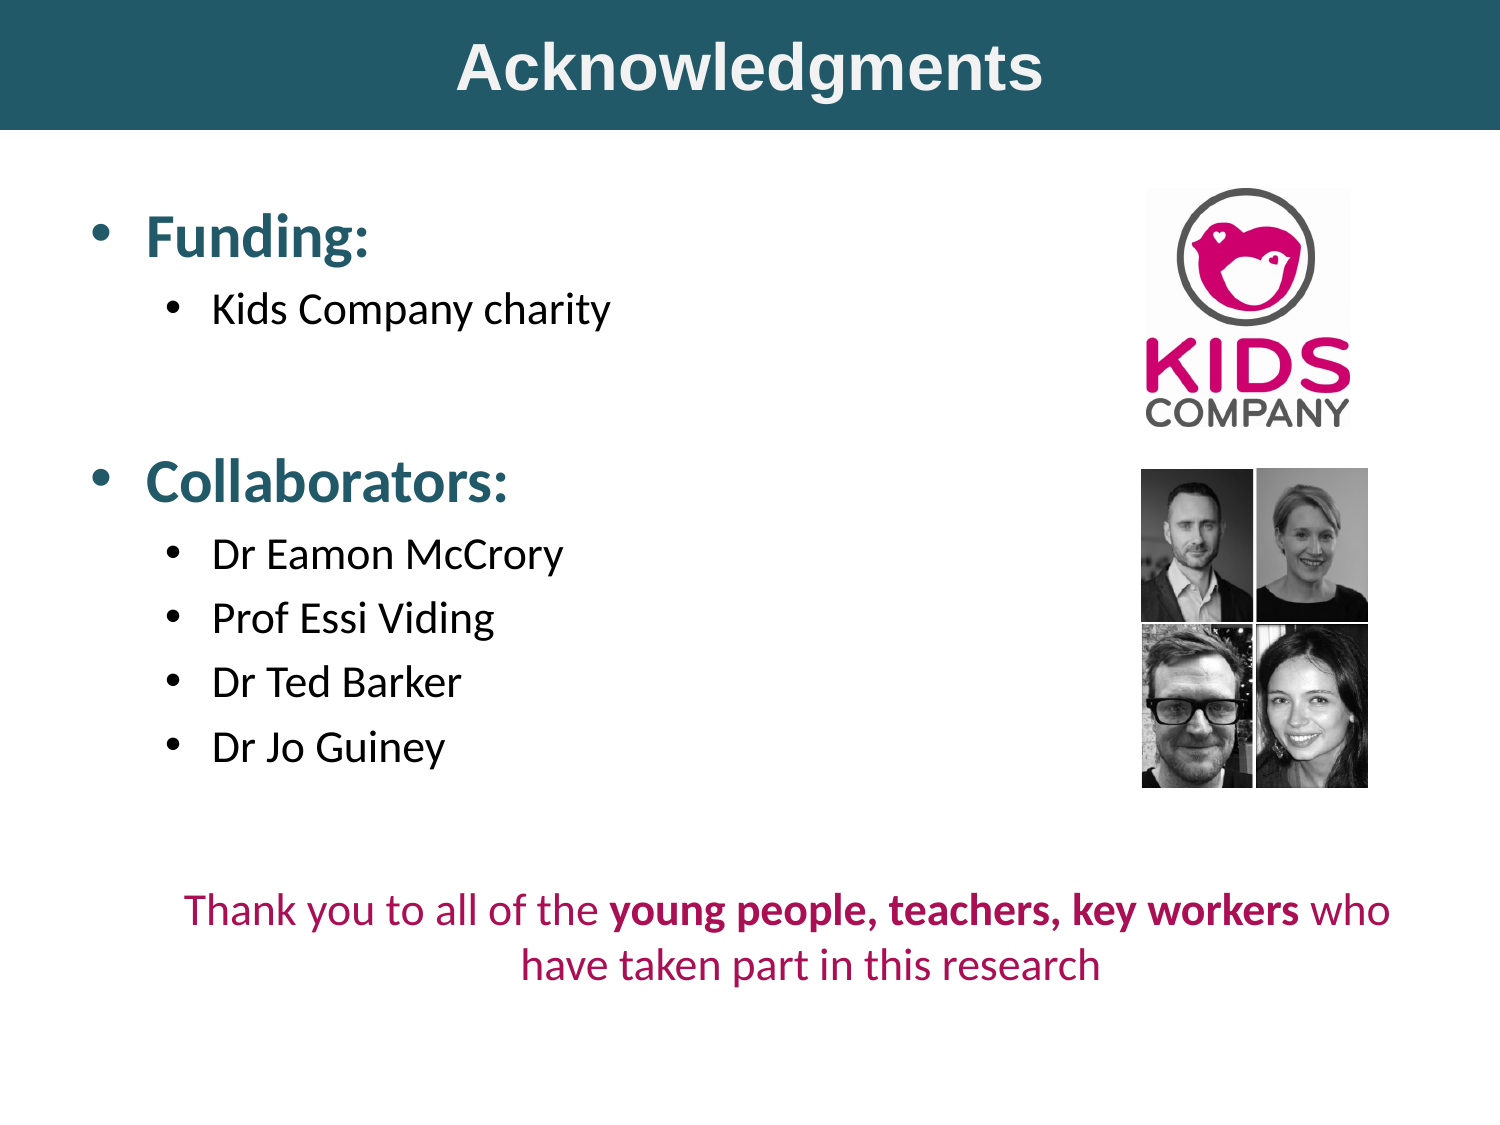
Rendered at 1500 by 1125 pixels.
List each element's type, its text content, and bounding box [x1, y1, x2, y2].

picture [1138, 465, 1371, 790]
picture [1146, 188, 1350, 427]
text_box Acknowledgments [0, 0, 1500, 130]
list Funding: Kids Company charity Collaborators: Dr Eamon McCrory Prof Essi Viding Dr Ted Barker Dr Jo Guiney Thank you to all of the young people, teachers, key workers who have taken part in this research [75, 187, 1425, 1071]
